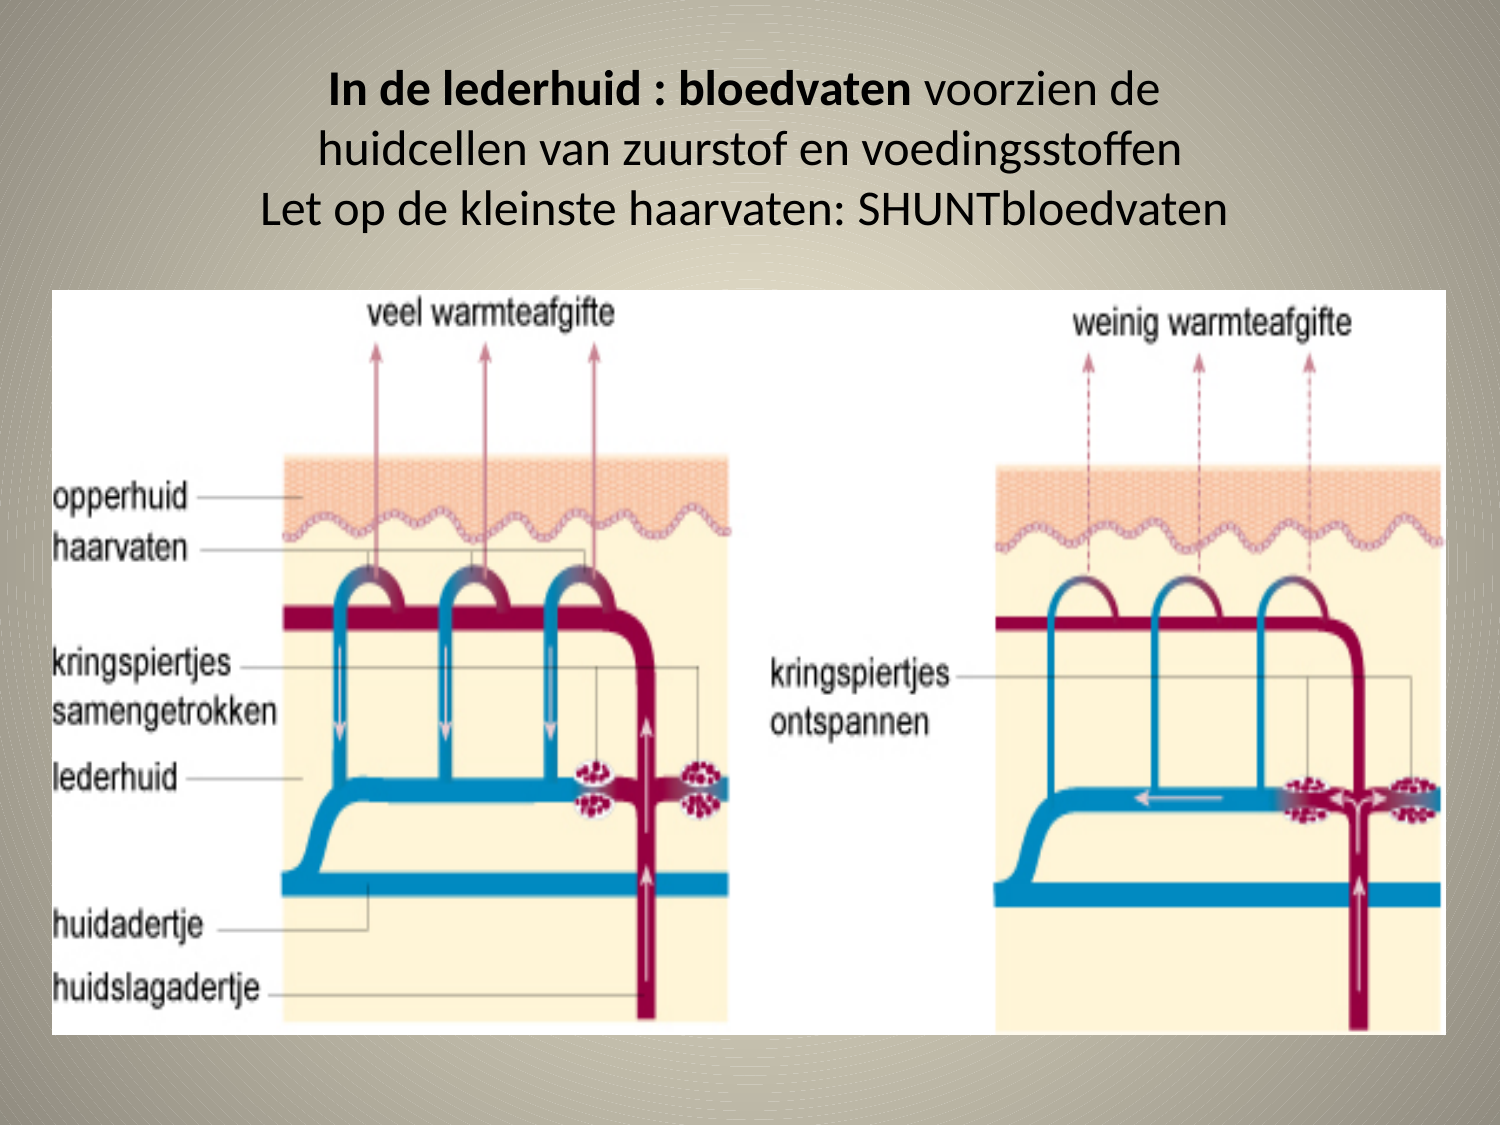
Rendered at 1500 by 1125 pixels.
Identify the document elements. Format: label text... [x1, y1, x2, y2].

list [52, 290, 1446, 1036]
title In de lederhuid : bloedvaten voorzien de huidcellen van zuurstof en voedingsstoffen Let op de kleinste haarvaten: SHUNTbloedvaten [187, 0, 1313, 289]
